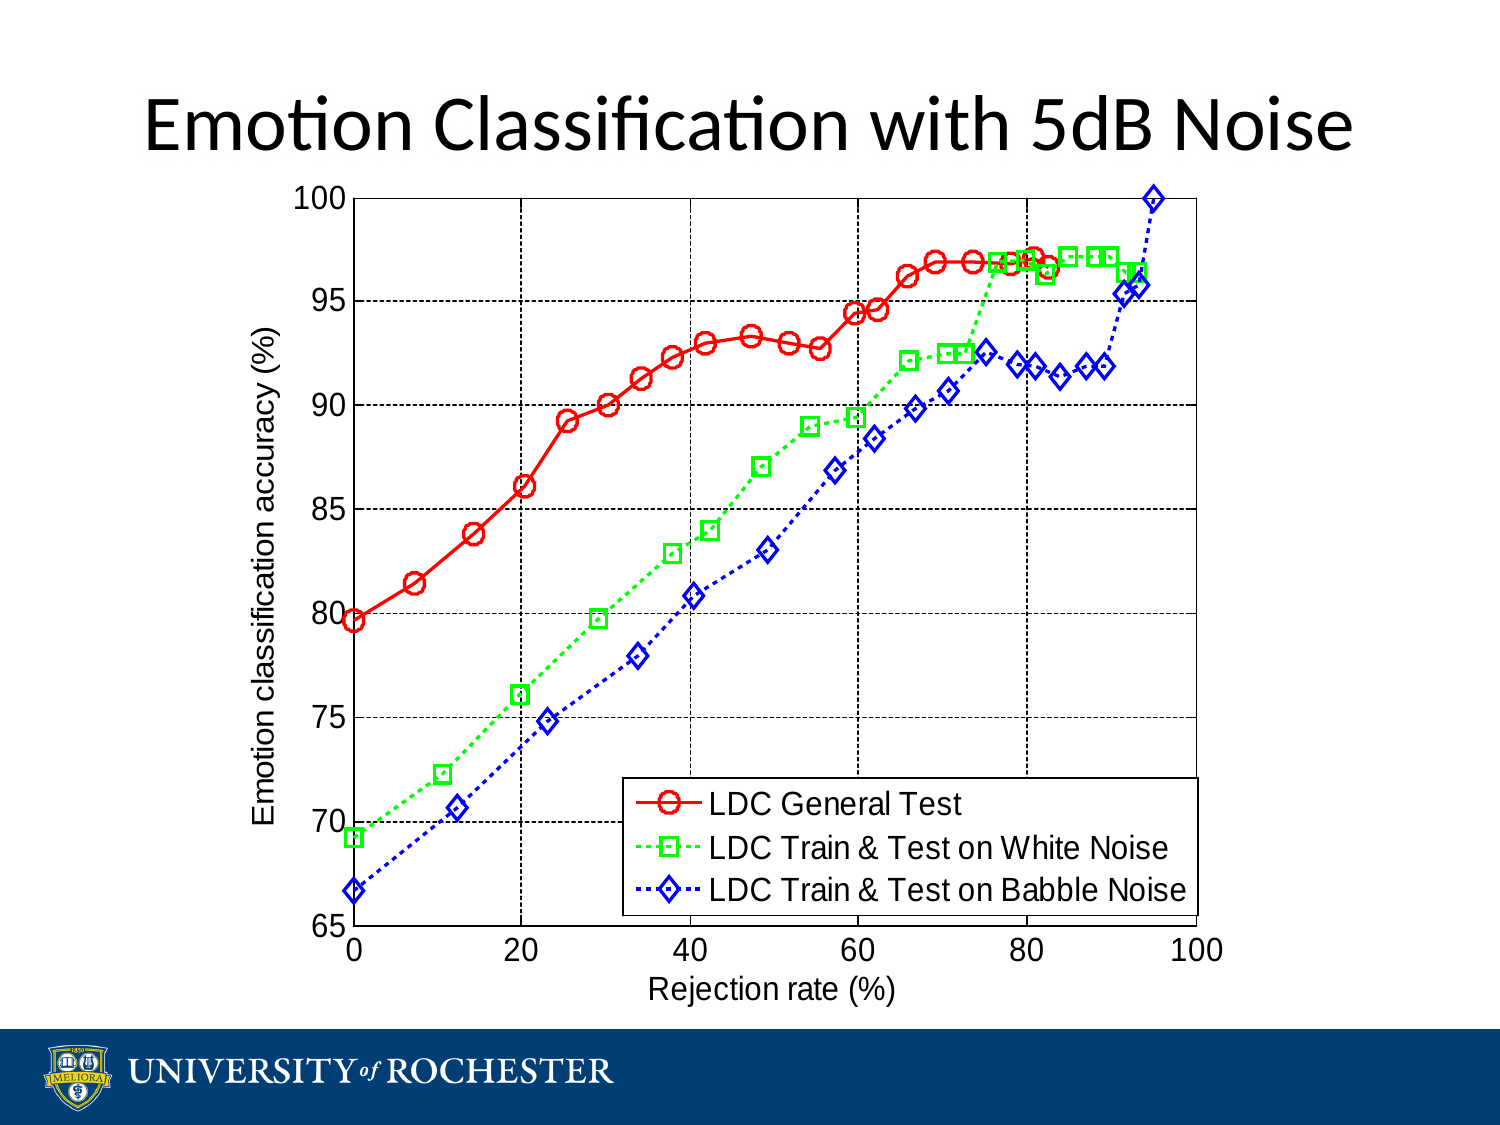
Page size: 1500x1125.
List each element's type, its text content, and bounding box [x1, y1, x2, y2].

picture [0, 1029, 1500, 1125]
picture [212, 131, 1301, 1026]
title Emotion Classification with 5dB Noise [87, 24, 1413, 213]
